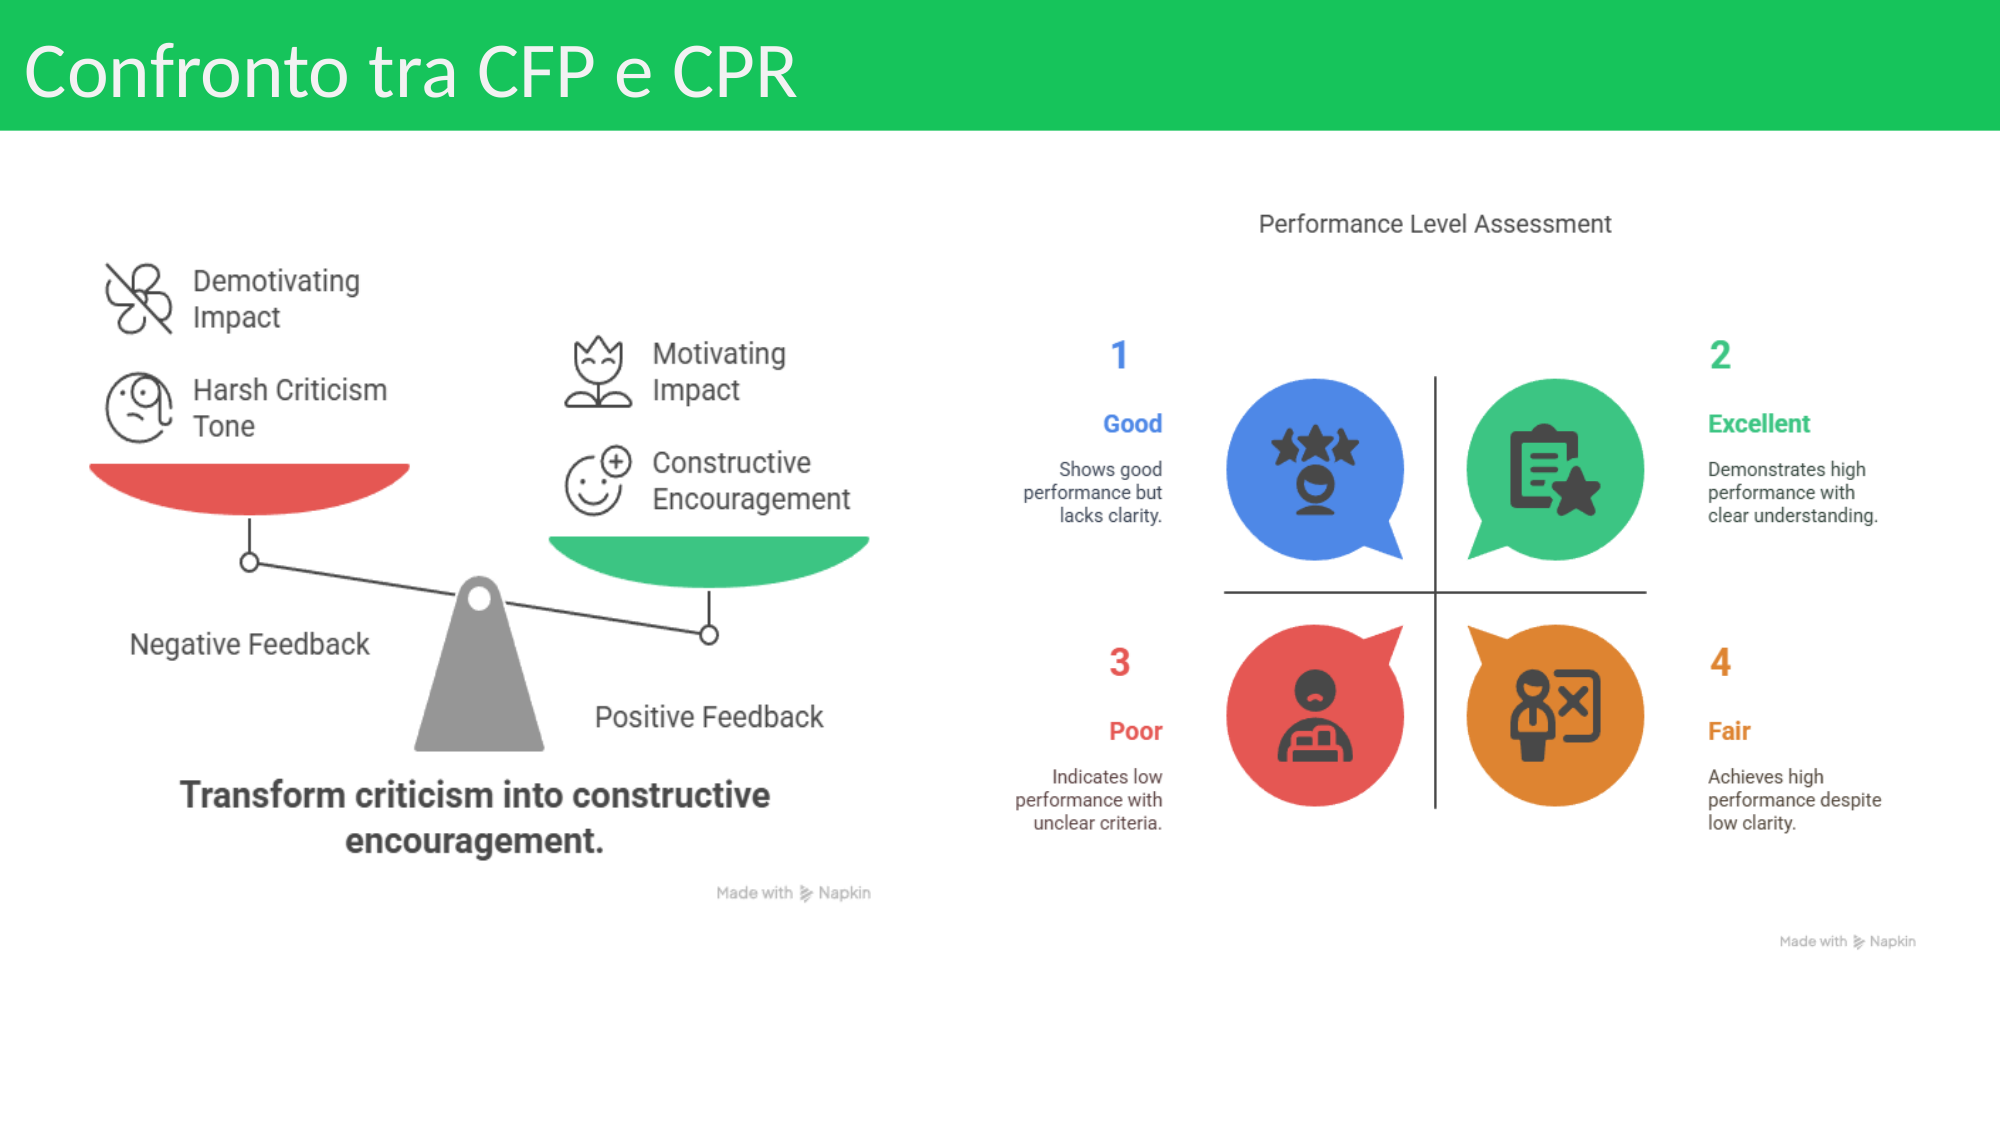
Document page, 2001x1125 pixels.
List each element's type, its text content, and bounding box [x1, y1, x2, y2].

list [54, 189, 905, 936]
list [925, 147, 1946, 978]
title Confronto tra CFP e CPR [16, 13, 1976, 131]
